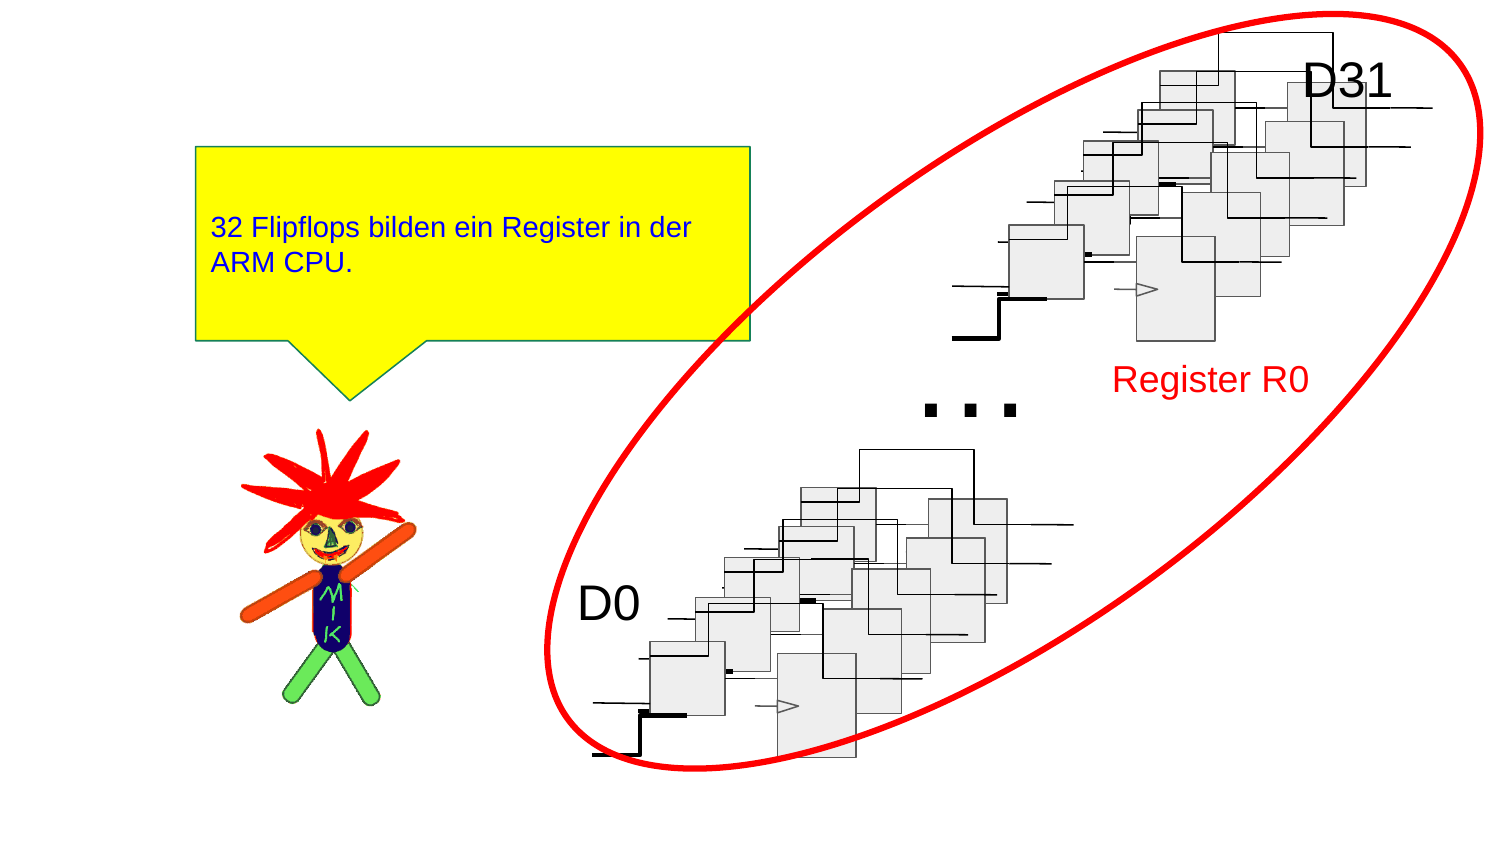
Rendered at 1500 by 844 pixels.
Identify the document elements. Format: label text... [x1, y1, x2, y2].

picture [220, 421, 428, 714]
text_box Register R0 [1096, 350, 1410, 437]
text_box [1221, 13, 1418, 30]
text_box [951, 32, 1433, 341]
text_box [547, 516, 587, 739]
text_box D0 [561, 554, 568, 572]
text_box D31 [1434, 32, 1452, 53]
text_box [592, 449, 1074, 758]
text_box [630, 156, 1313, 629]
text_box [1437, 41, 1481, 273]
text_box 32 Flipflops bilden ein Register in der ARM CPU. [195, 146, 751, 401]
